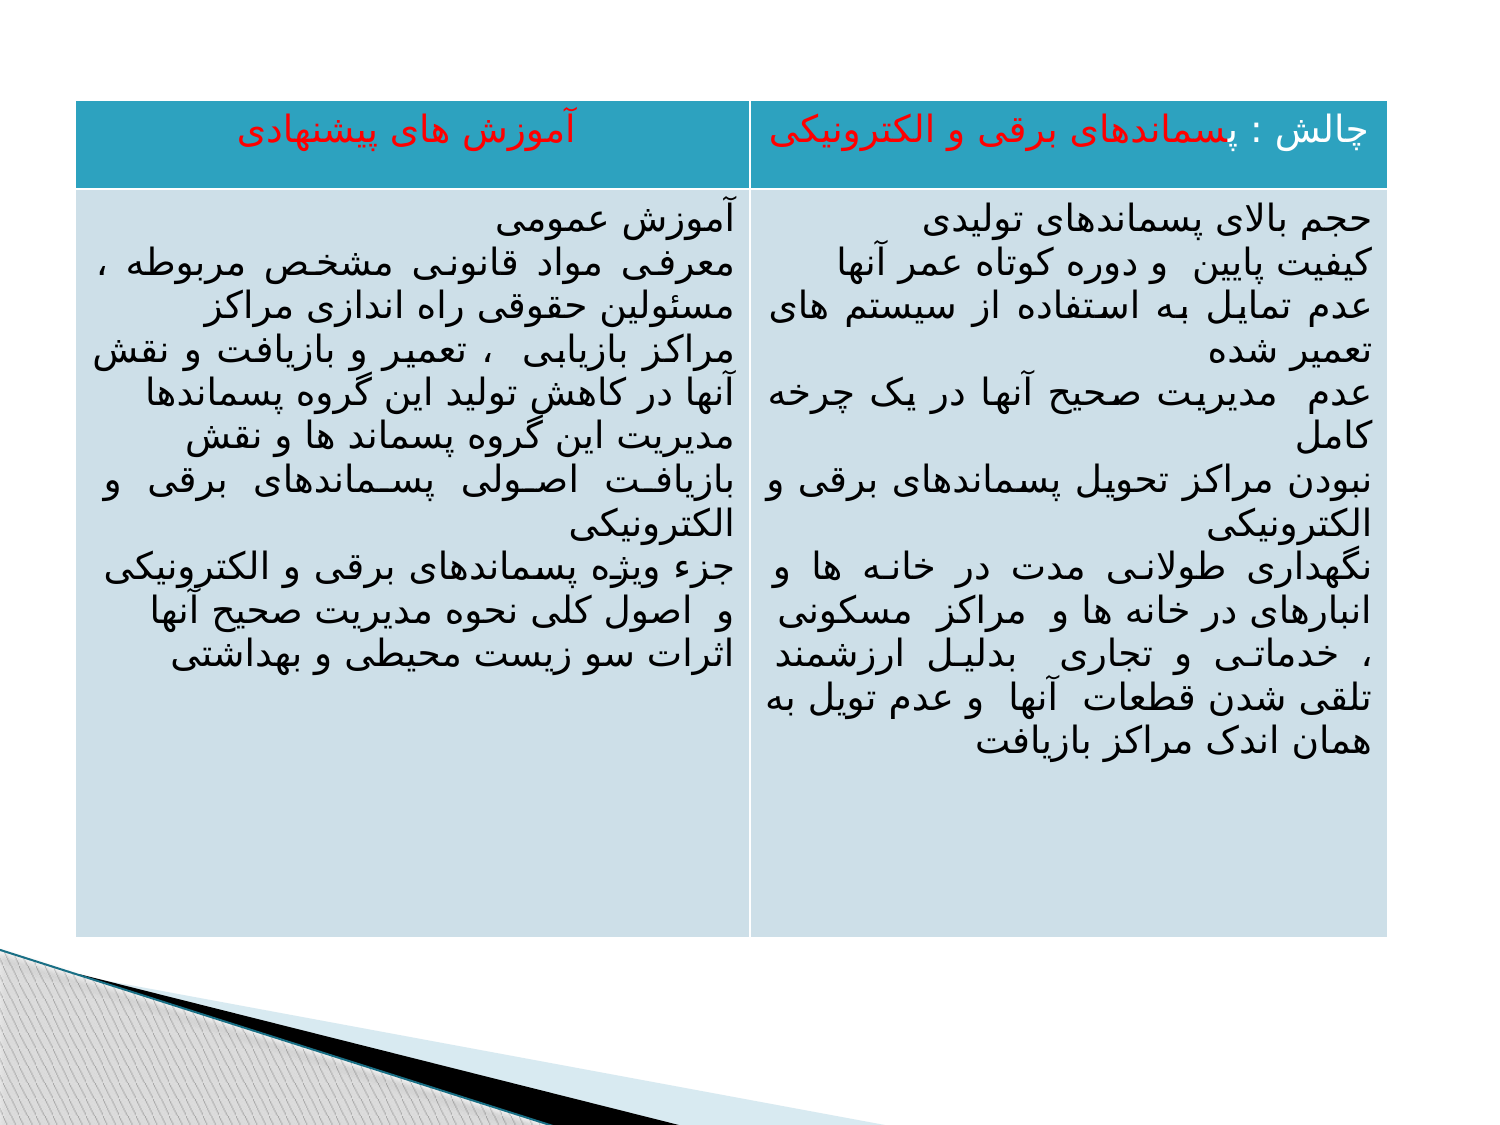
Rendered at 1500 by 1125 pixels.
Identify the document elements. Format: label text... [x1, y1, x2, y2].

table_cell حجم بالای پسماندهای تولیدی کیفیت پایین و دوره کوتاه عمر آنها عدم تمایل به استفاده از سیستم های تعمیر شده عدم مدیریت صحیح آنها در یک چرخه کامل نبودن مراکز تحویل پسماندهای برقی و الکترونیکی نگهداری طولانی مدت در خانه ها و انبارهای در خانه ها و مراکز مسکونی ، خدماتی و تجاری بدلیل ارزشمند تلقی شدن قطعات آنها و عدم تویل به همان اندک مراکز بازیافت [751, 190, 1387, 937]
table_cell آموزش عمومی معرفی مواد قانونی مشخص مربوطه ، مسئولین حقوقی راه اندازی مراکز مراکز بازیابی ، تعمیر و بازیافت و نقش آنها در کاهش تولید این گروه پسماندها مدیریت این گروه پسماند ها و نقش بازیافت اصولی پسماندهای برقی و الکترونیکی جزء ویژه پسماندهای برقی و الکترونیکی و اصول کلی نحوه مدیریت صحیح آنها اثرات سو زیست محیطی و بهداشتی [76, 190, 749, 937]
table_header آموزش های پیشنهادی [76, 101, 749, 188]
table_header چالش : پسماندهای برقی و الکترونیکی [751, 101, 1387, 188]
list [75, 224, 1425, 1075]
